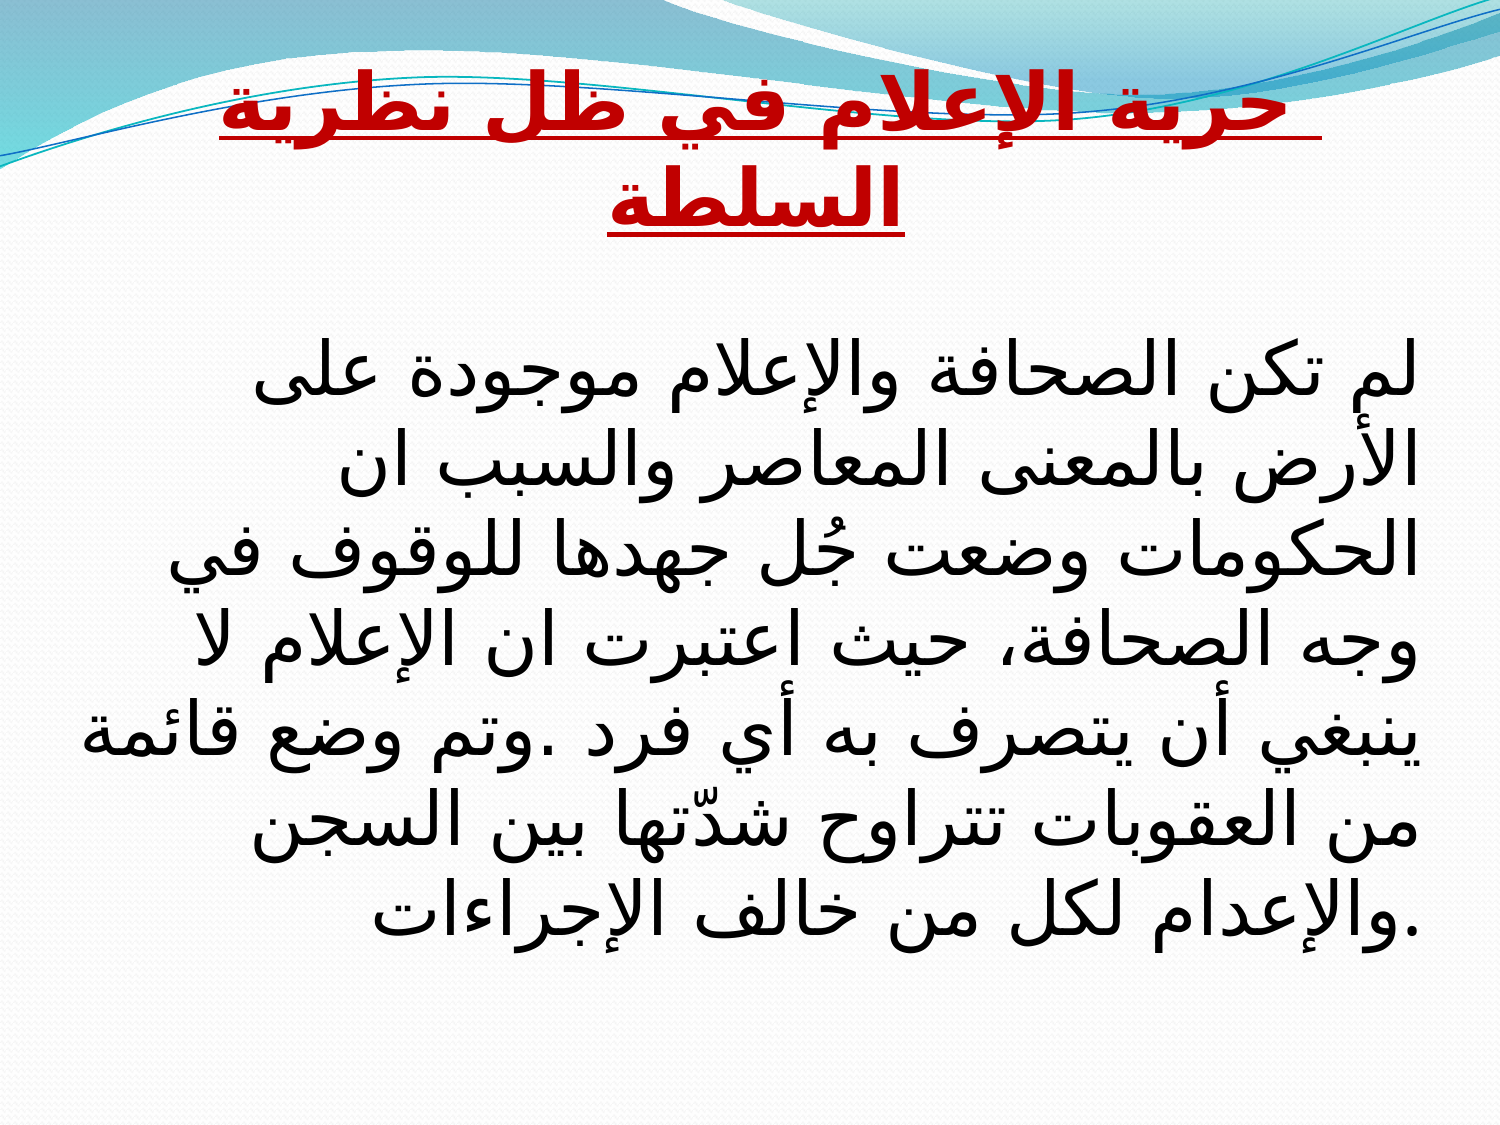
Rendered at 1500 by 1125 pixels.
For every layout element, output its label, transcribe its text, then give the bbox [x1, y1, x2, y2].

list لم تكن الصحافة والإعلام موجودة على الأرض بالمعنى المعاصر والسبب ان الحكومات وضعت جُل جهدها للوقوف في وجه الصحافة، حيث اعتبرت ان الإعلام لا ينبغي أن يتصرف به أي فرد .وتم وضع قائمة من العقوبات تتراوح شدّتها بين السجن والإعدام لكل من خالف الإجراءات. [53, 312, 1438, 1013]
title حرية الإعلام في ظل نظرية السلطة [75, 42, 1438, 243]
